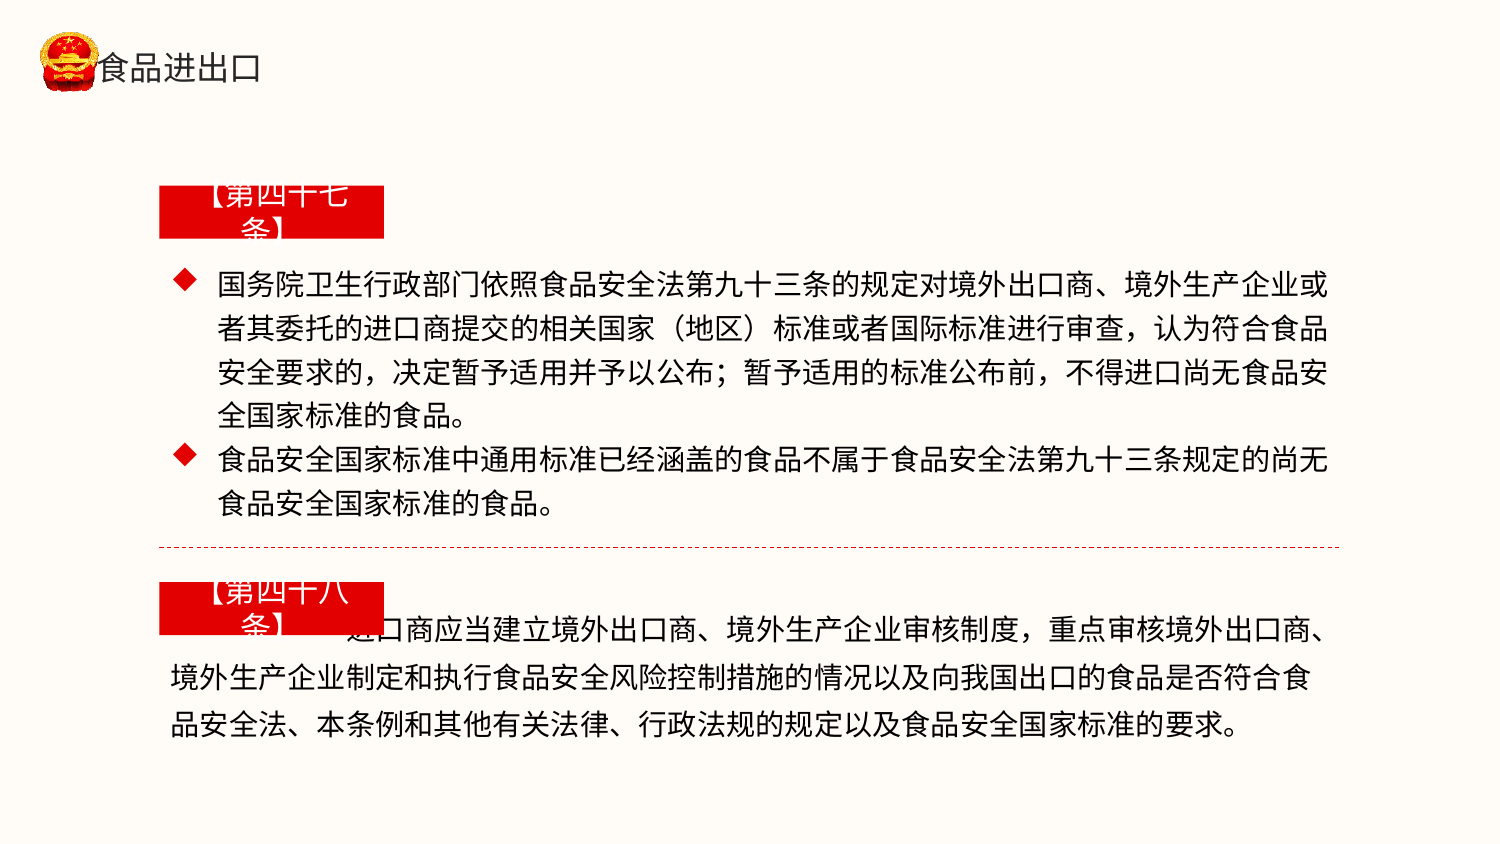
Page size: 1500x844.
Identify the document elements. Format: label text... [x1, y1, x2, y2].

text_box 【第四十七条】 [158, 185, 385, 240]
picture [31, 21, 104, 97]
text_box 食品进出口 [81, 37, 588, 98]
text_box 【第四十八条】 [158, 581, 385, 636]
text_box 国务院卫生行政部门依照食品安全法第九十三条的规定对境外出口商、境外生产企业或者其委托的进口商提交的相关国家（地区）标准或者国际标准进行审查，认为符合食品安全要求的，决定暂予适用并予以公布；暂予适用的标准公布前，不得进口尚无食品安全国家标准的食品。 食品安全国家标准中通用标准已经涵盖的食品不属于食品安全法第九十三条规定的尚无食品安全国家标准的食品。 [159, 252, 1341, 526]
text_box 进口商应当建立境外出口商、境外生产企业审核制度，重点审核境外出口商、境外生产企业制定和执行食品安全风险控制措施的情况以及向我国出口的食品是否符合食品安全法、本条例和其他有关法律、行政法规的规定以及食品安全国家标准的要求。 [159, 593, 1341, 747]
